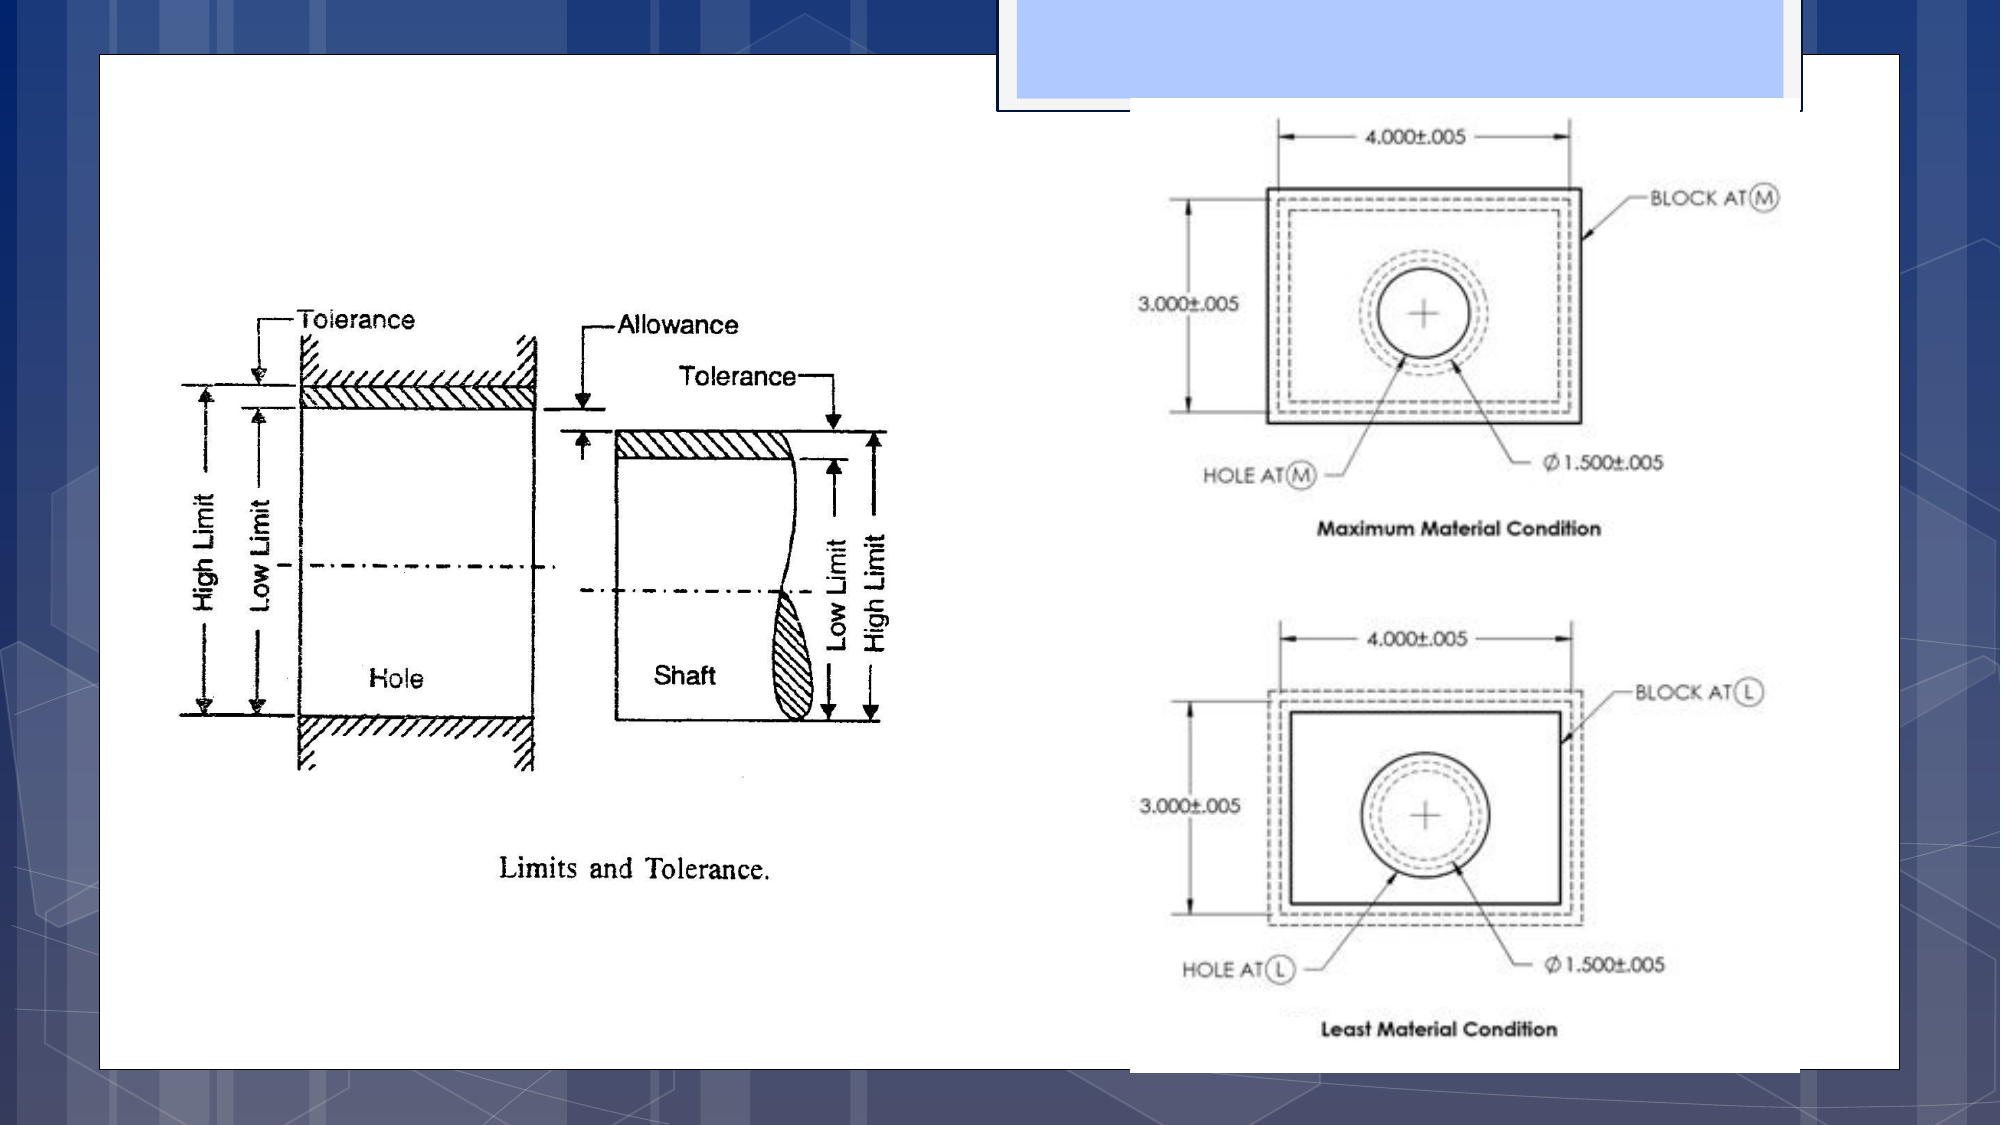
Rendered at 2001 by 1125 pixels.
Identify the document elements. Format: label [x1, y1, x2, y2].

text_box [1129, 97, 1801, 1074]
picture [178, 281, 937, 883]
